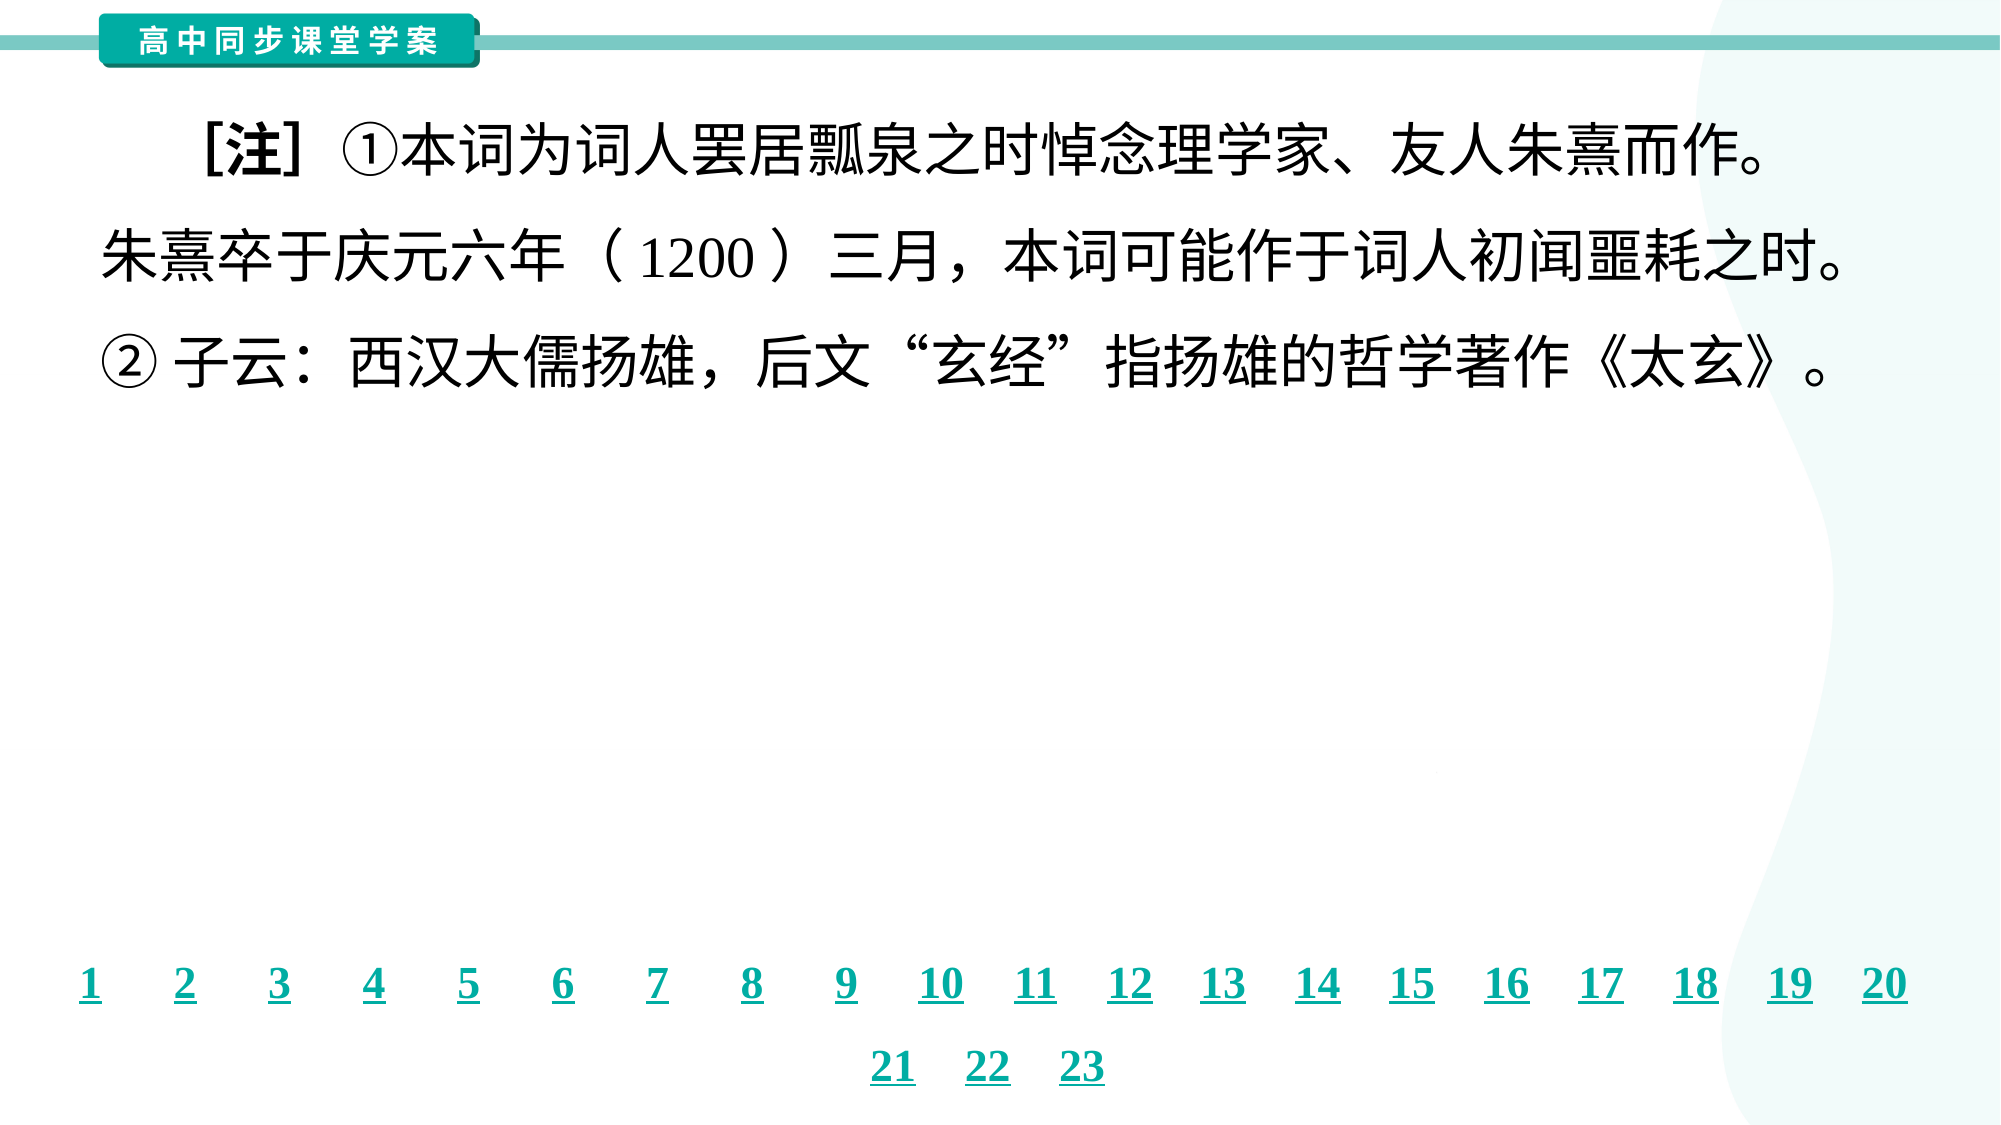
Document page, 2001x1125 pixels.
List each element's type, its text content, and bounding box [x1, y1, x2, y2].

text_box ［注］①本词为词人罢居瓢泉之时悼念理学家、友人朱熹而作。 朱熹卒于庆元六年（1200）三月，本词可能作于词人初闻噩耗之时。 ②子云：西汉大儒扬雄，后文“玄经”指扬雄的哲学著作《太玄》。 [100, 76, 1899, 396]
picture [0, 0, 2000, 1125]
